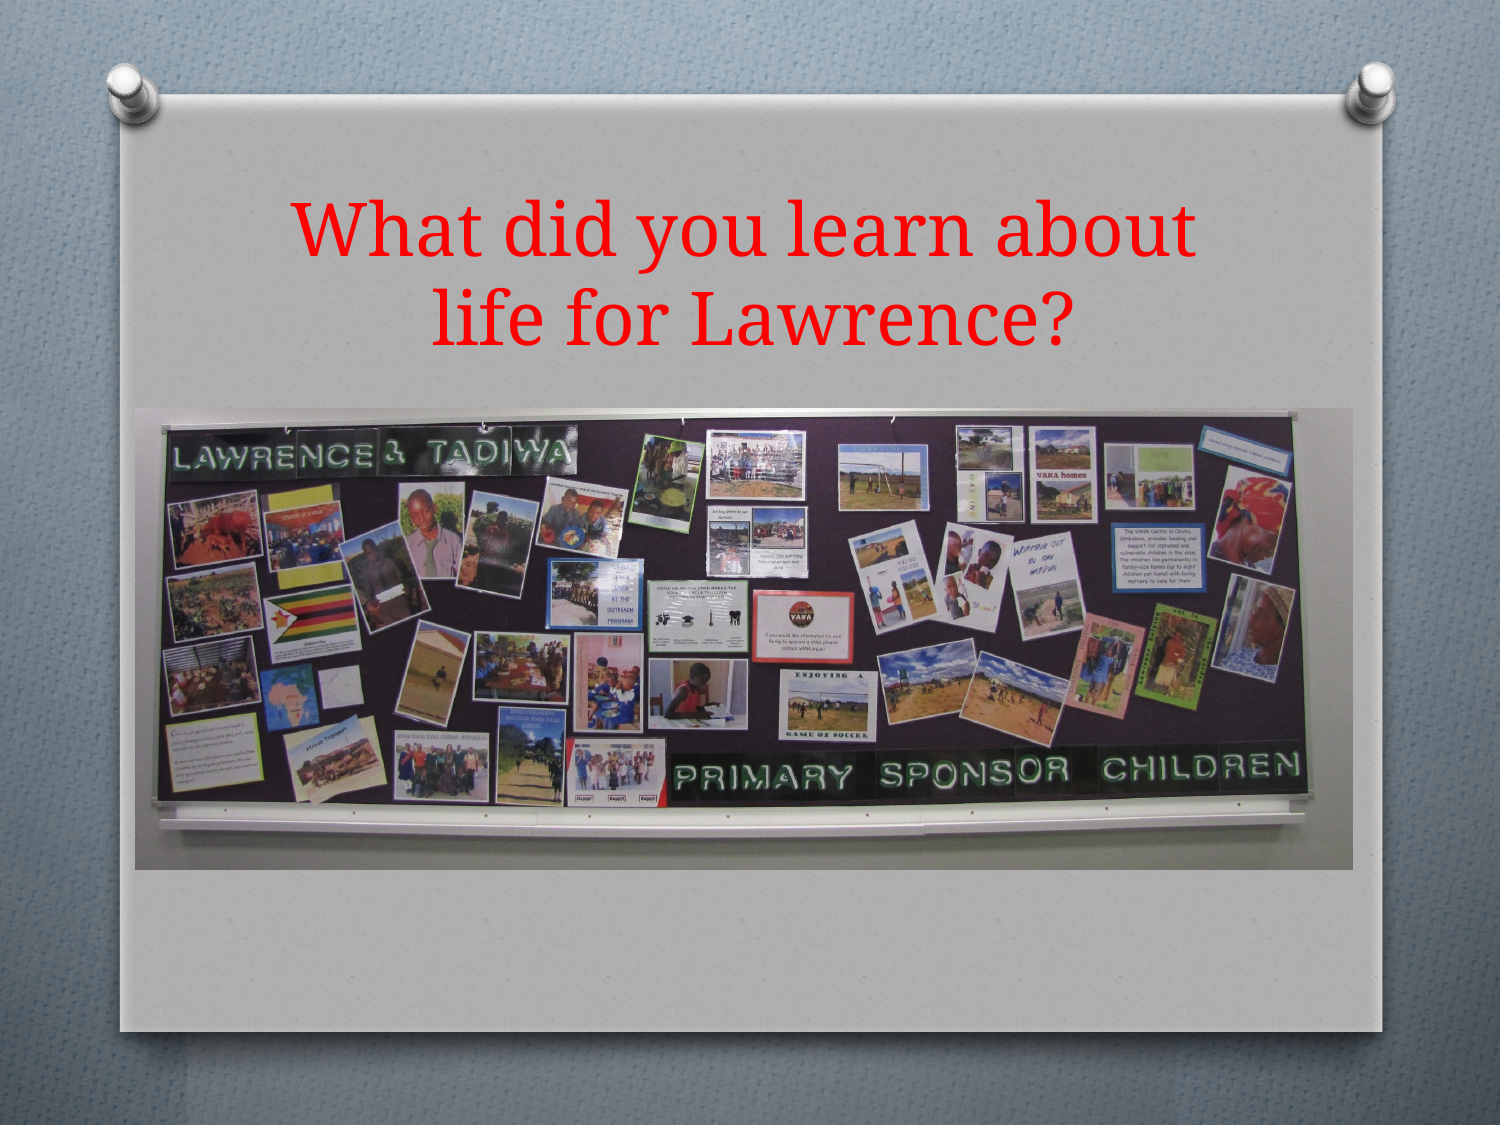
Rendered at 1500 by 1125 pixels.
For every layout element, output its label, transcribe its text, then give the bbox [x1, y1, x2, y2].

picture [135, 408, 1353, 871]
picture [75, 29, 198, 153]
title What did you learn about life for Lawrence? [183, 172, 1326, 370]
picture [1317, 35, 1439, 156]
